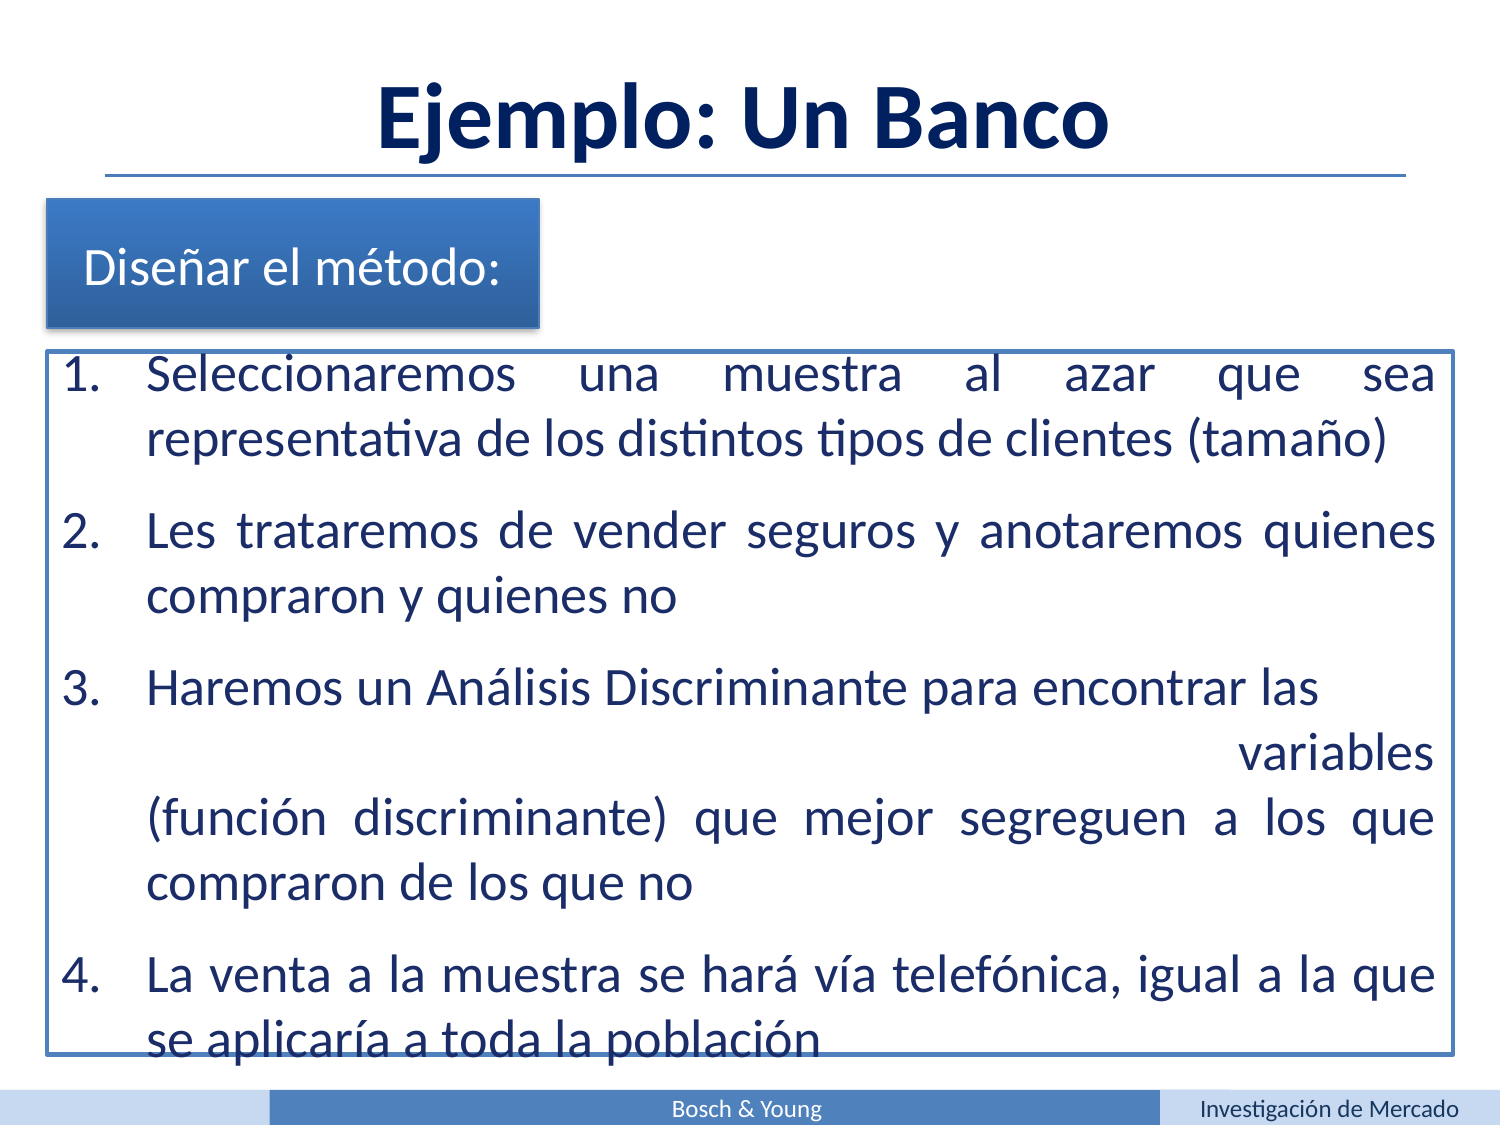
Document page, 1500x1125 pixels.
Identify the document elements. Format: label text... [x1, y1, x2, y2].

text_box Diseñar el método: [46, 198, 540, 329]
text_box [0, 1088, 272, 1125]
text_box Investigación de Mercado [1158, 1088, 1500, 1125]
text_box Bosch & Young [272, 1088, 1158, 1125]
text_box Seleccionaremos una muestra al azar que sea representativa de los distintos tipos de clientes (tamaño) Les trataremos de vender seguros y anotaremos quienes compraron y quienes no Haremos un Análisis Discriminante para encontrar las variables (función discriminante) que mejor segreguen a los que compraron de los que no La venta a la muestra se hará vía telefónica, igual a la que se aplicaría a toda la población [45, 349, 1455, 1057]
text_box Ejemplo: Un Banco [58, 46, 1430, 175]
